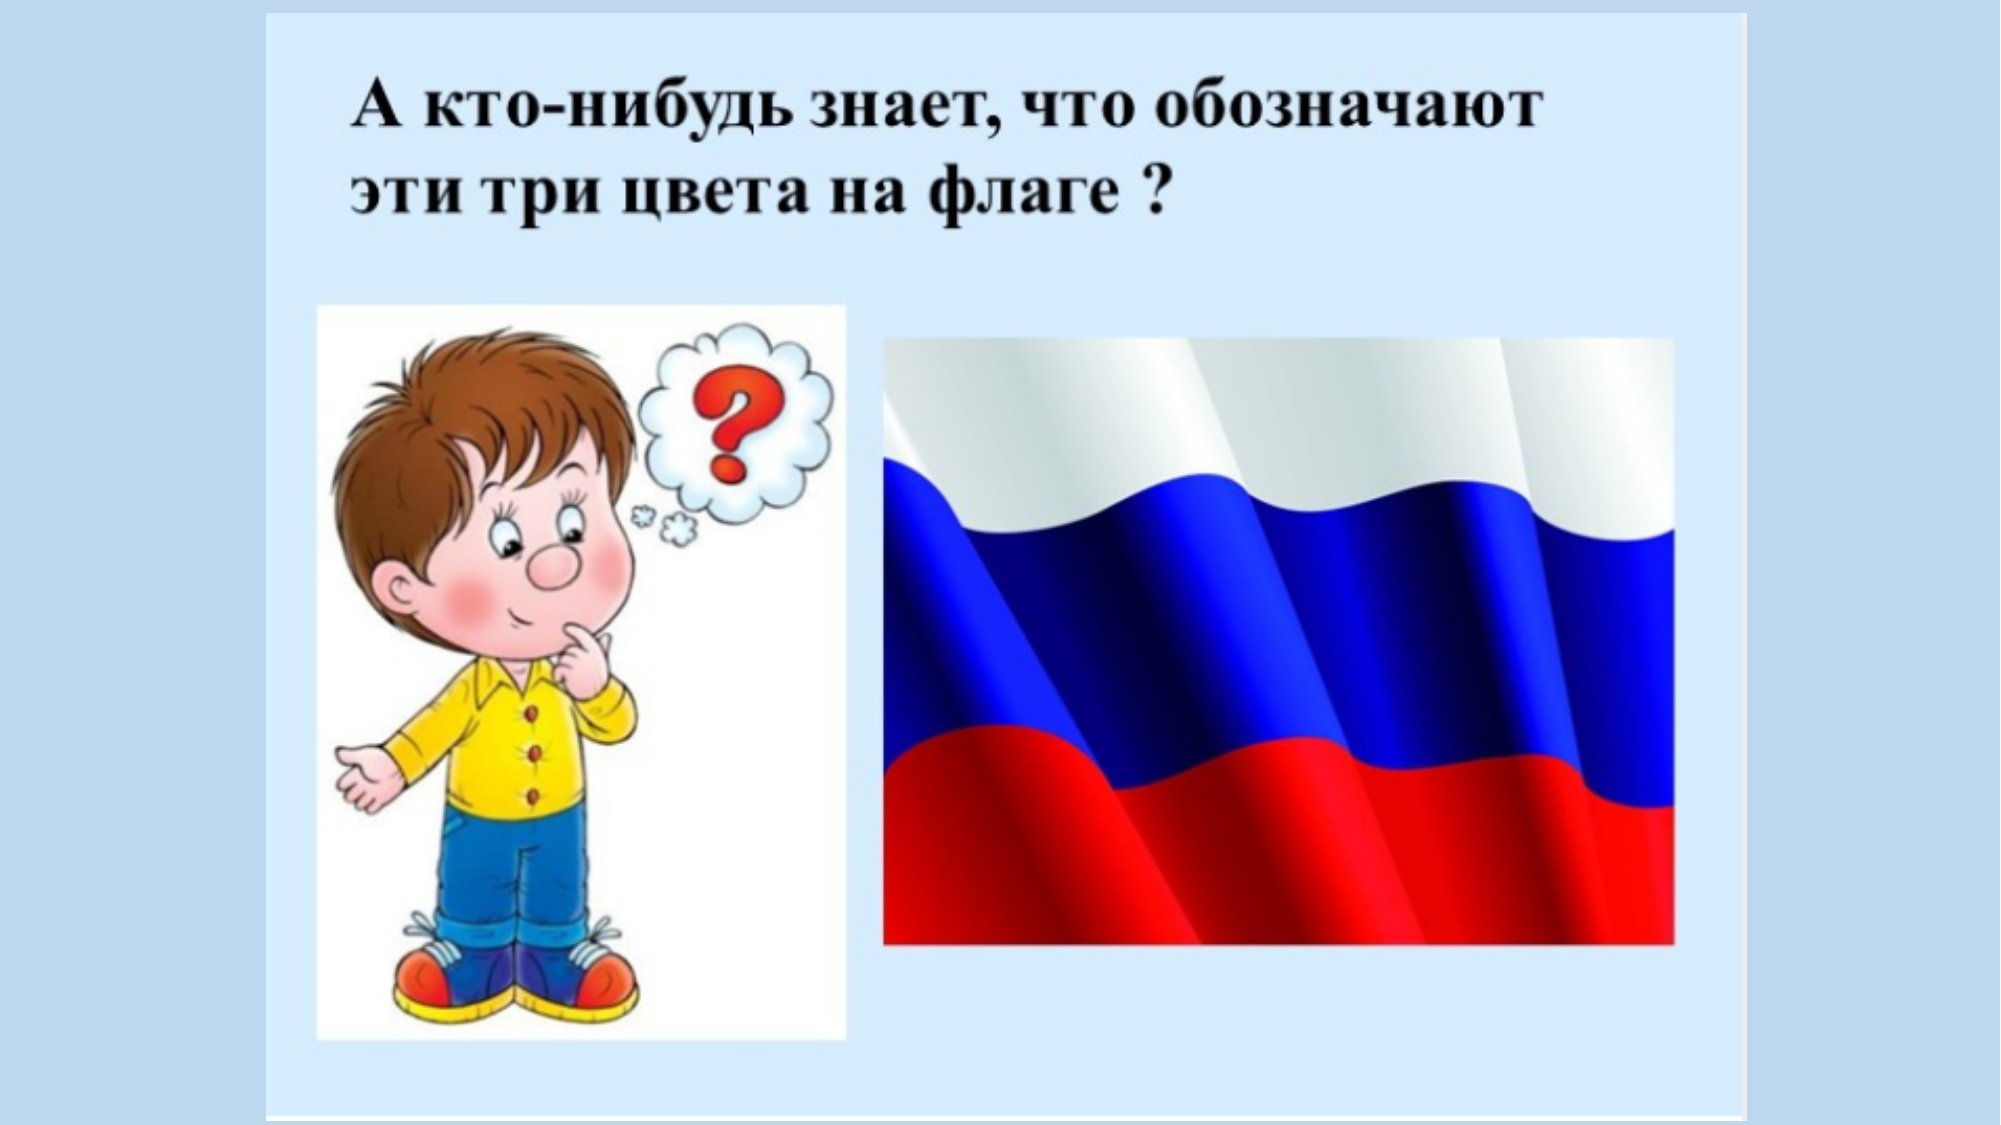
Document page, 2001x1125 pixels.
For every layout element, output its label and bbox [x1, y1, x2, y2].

picture [266, 13, 1747, 1121]
